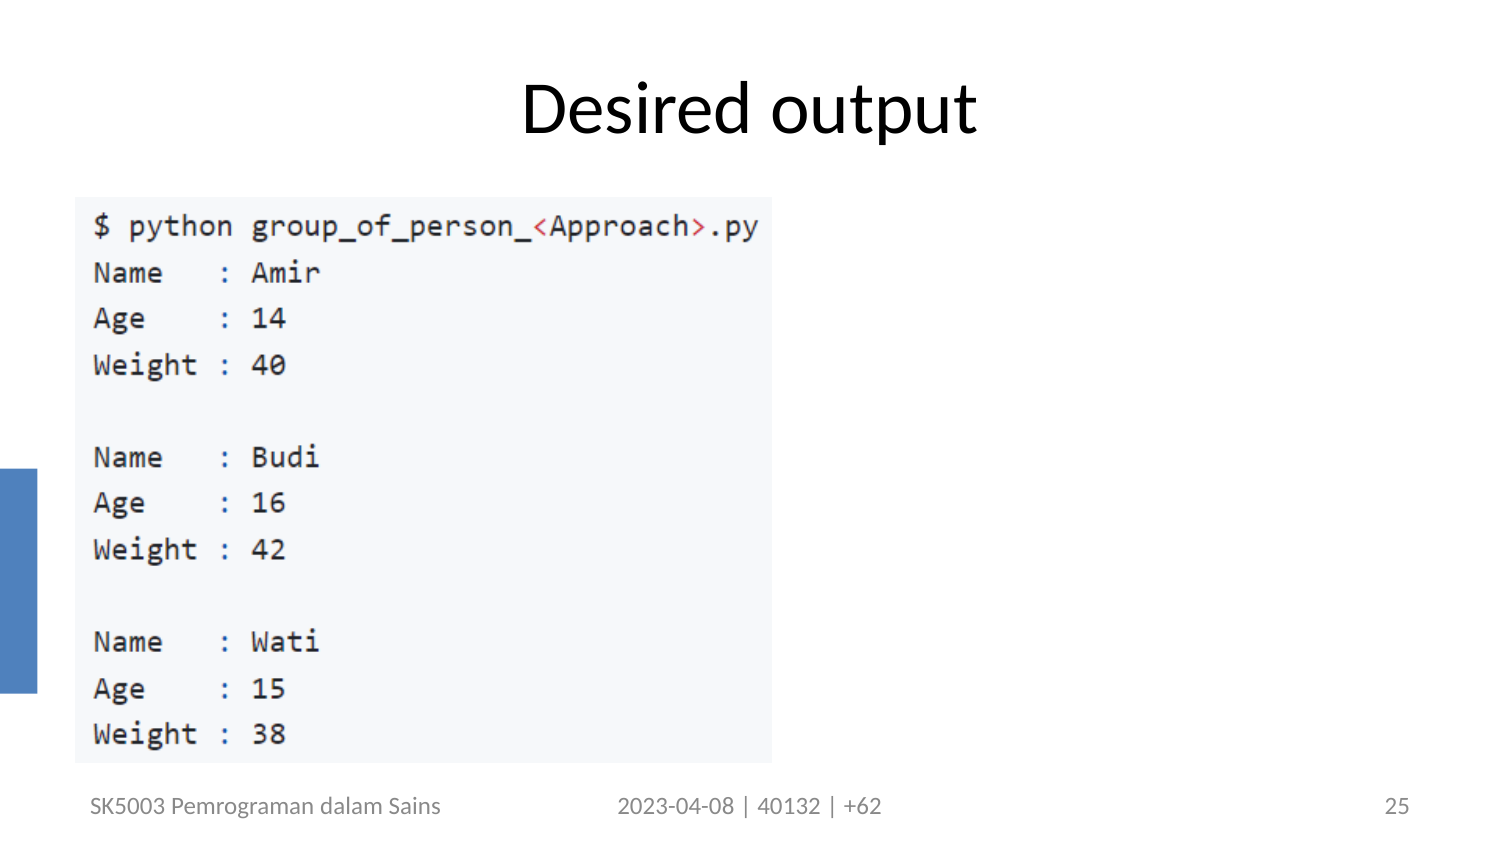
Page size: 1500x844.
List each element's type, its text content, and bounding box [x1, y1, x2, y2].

footer 2023-04-08 | 40132 | +62 [512, 782, 988, 827]
slide_number SK5003 Pemrograman dalam Sains [75, 782, 463, 827]
picture [74, 196, 772, 763]
slide_number 25 [1074, 782, 1425, 827]
title Desired output [74, 33, 1426, 175]
